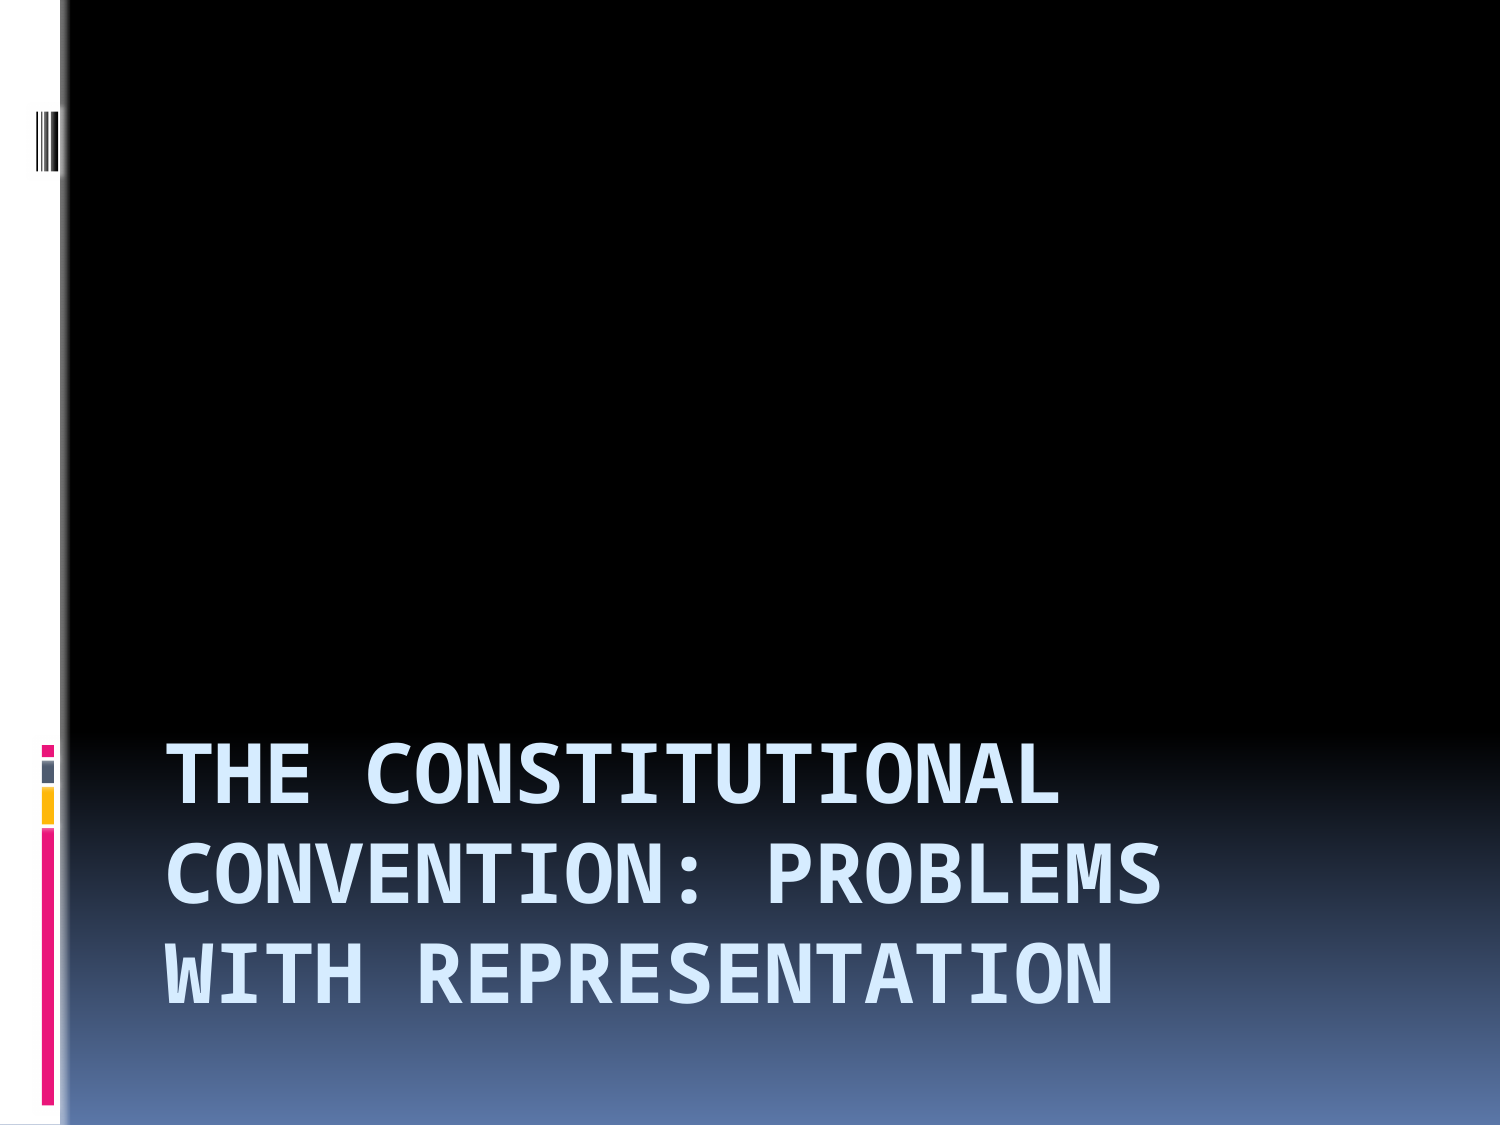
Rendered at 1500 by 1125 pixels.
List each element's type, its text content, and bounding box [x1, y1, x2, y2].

title The Constitutional Convention: Problems with Representation [150, 712, 1425, 1037]
